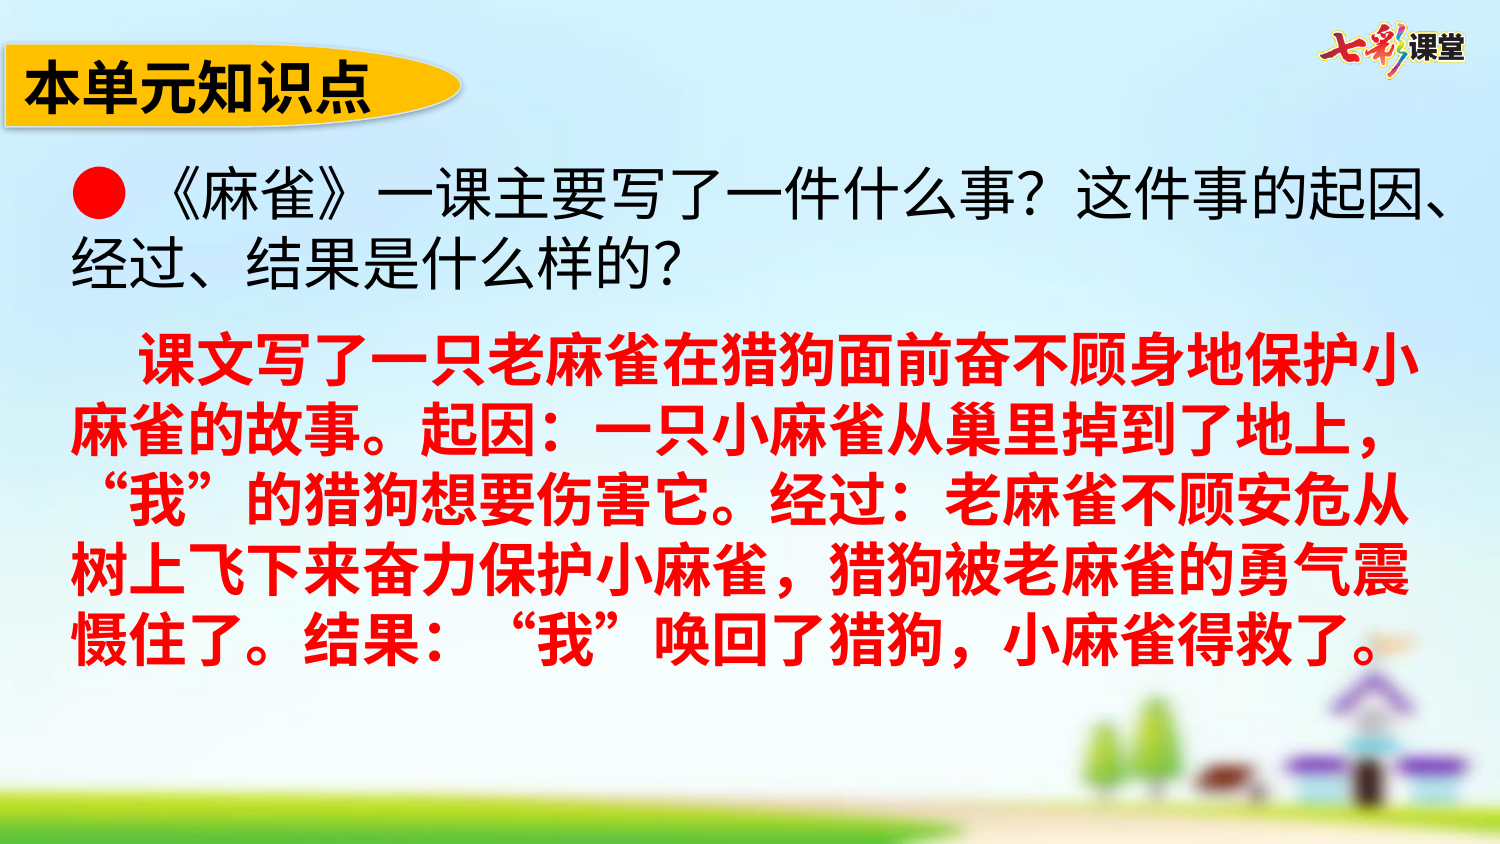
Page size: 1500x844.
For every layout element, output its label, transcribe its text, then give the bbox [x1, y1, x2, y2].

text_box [0, 43, 462, 128]
picture [0, 0, 1500, 844]
text_box ●《麻雀》一课主要写了一件什么事？这件事的起因、经过、结果是什么样的？ [56, 150, 1442, 305]
text_box 课文写了一只老麻雀在猎狗面前奋不顾身地保护小麻雀的故事。起因：一只小麻雀从巢里掉到了地上，“我”的猎狗想要伤害它。经过：老麻雀不顾安危从树上飞下来奋力保护小麻雀，猎狗被老麻雀的勇气震慑住了。结果：“我”唤回了猎狗，小麻雀得救了。 [56, 315, 1442, 681]
